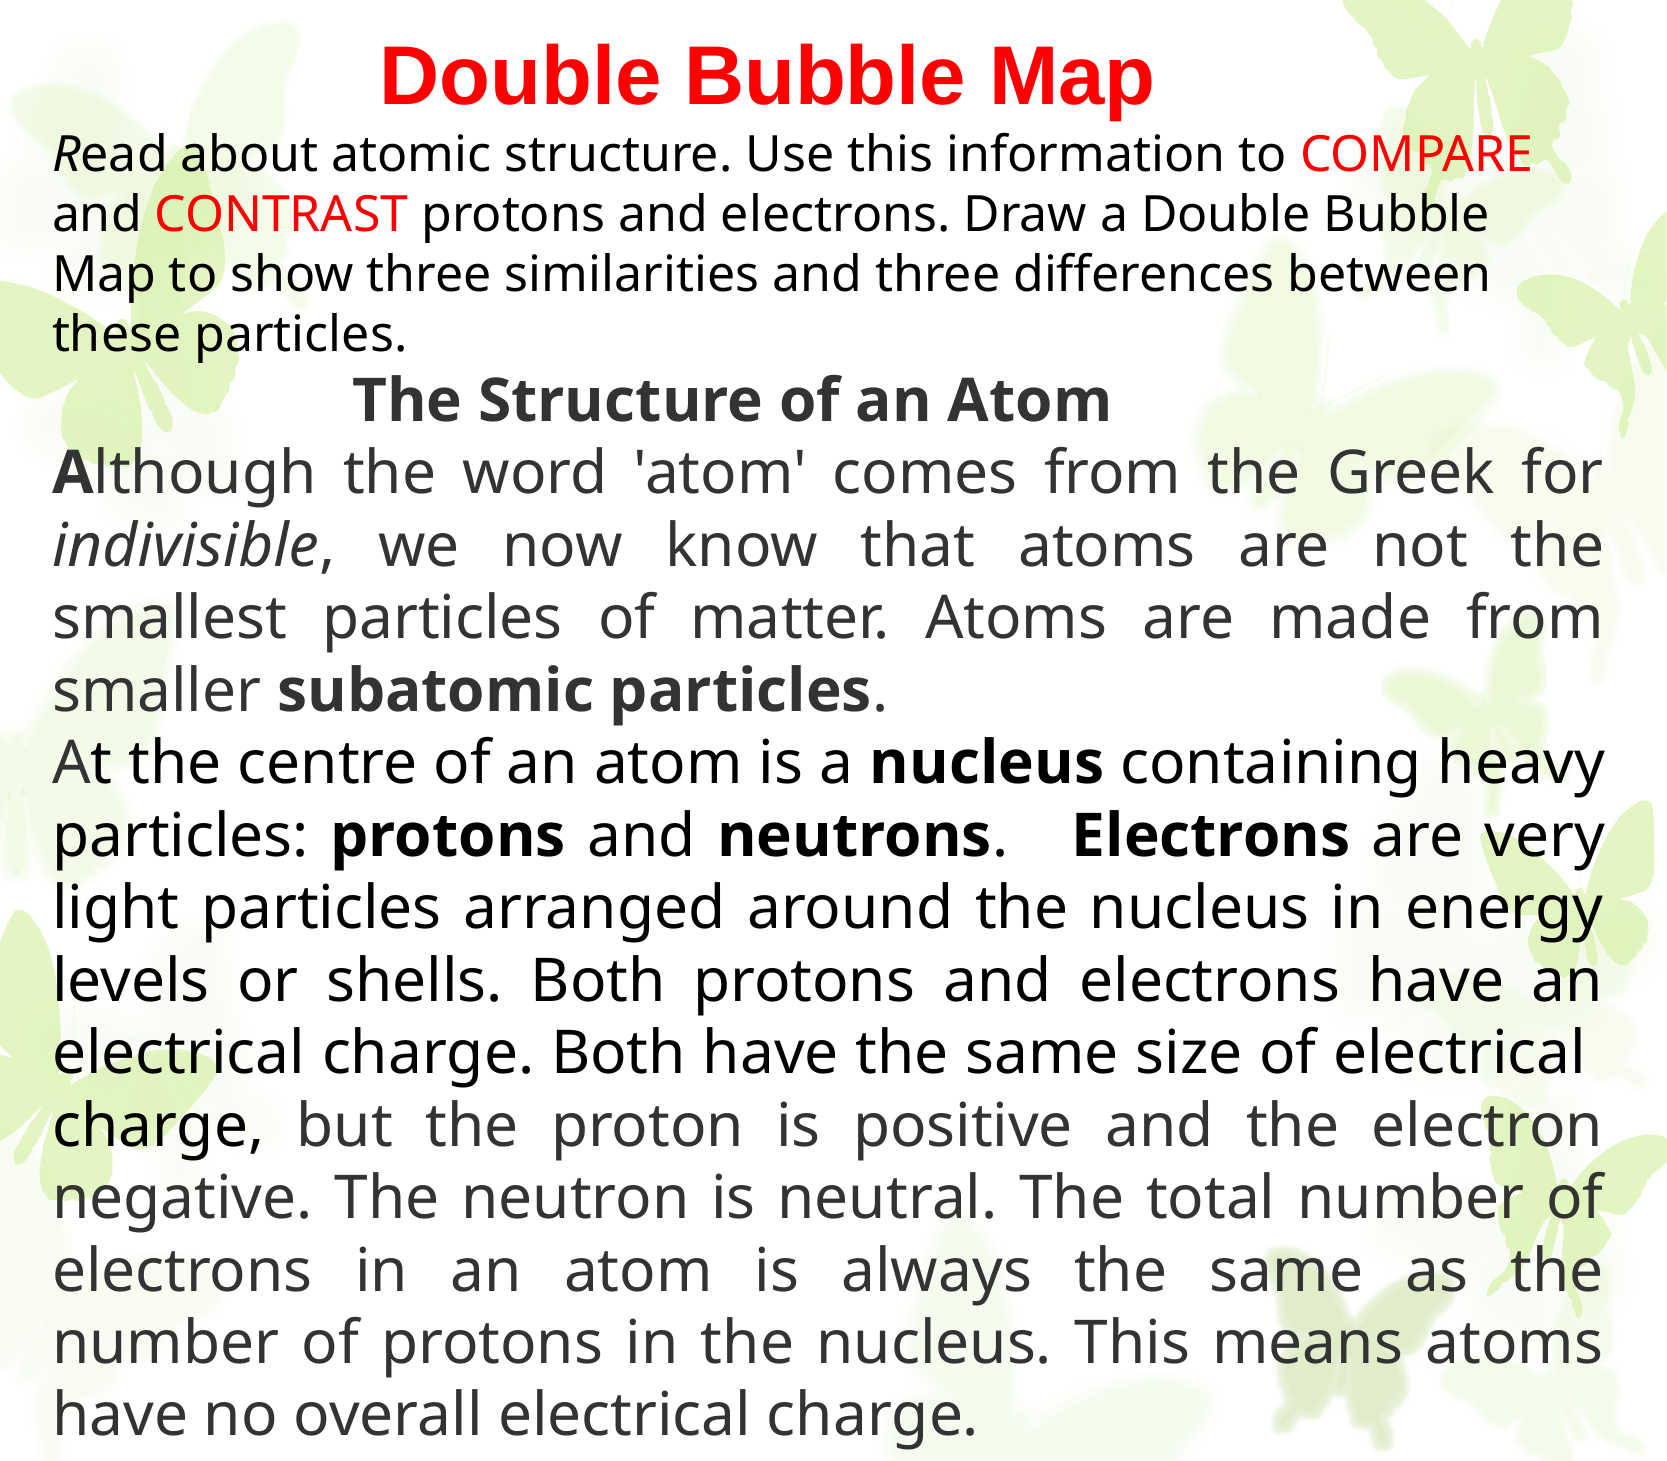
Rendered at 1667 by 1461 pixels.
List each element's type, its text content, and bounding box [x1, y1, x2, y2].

text_box Double Bubble Map Read about atomic structure. Use this information to COMPARE and CONTRAST protons and electrons. Draw a Double Bubble Map to show three similarities and three differences between these particles. The Structure of an Atom Although the word 'atom' comes from the Greek for indivisible, we now know that atoms are not the smallest particles of matter. Atoms are made from smaller subatomic particles. At the centre of an atom is a nucleus containing heavy particles: protons and neutrons. Electrons are very light particles arranged around the nucleus in energy levels or shells. Both protons and electrons have an electrical charge. Both have the same size of electrical charge, but the proton is positive and the electron negative. The neutron is neutral. The total number of electrons in an atom is always the same as the number of protons in the nucleus. This means atoms have no overall electrical charge. [37, 13, 1621, 1456]
